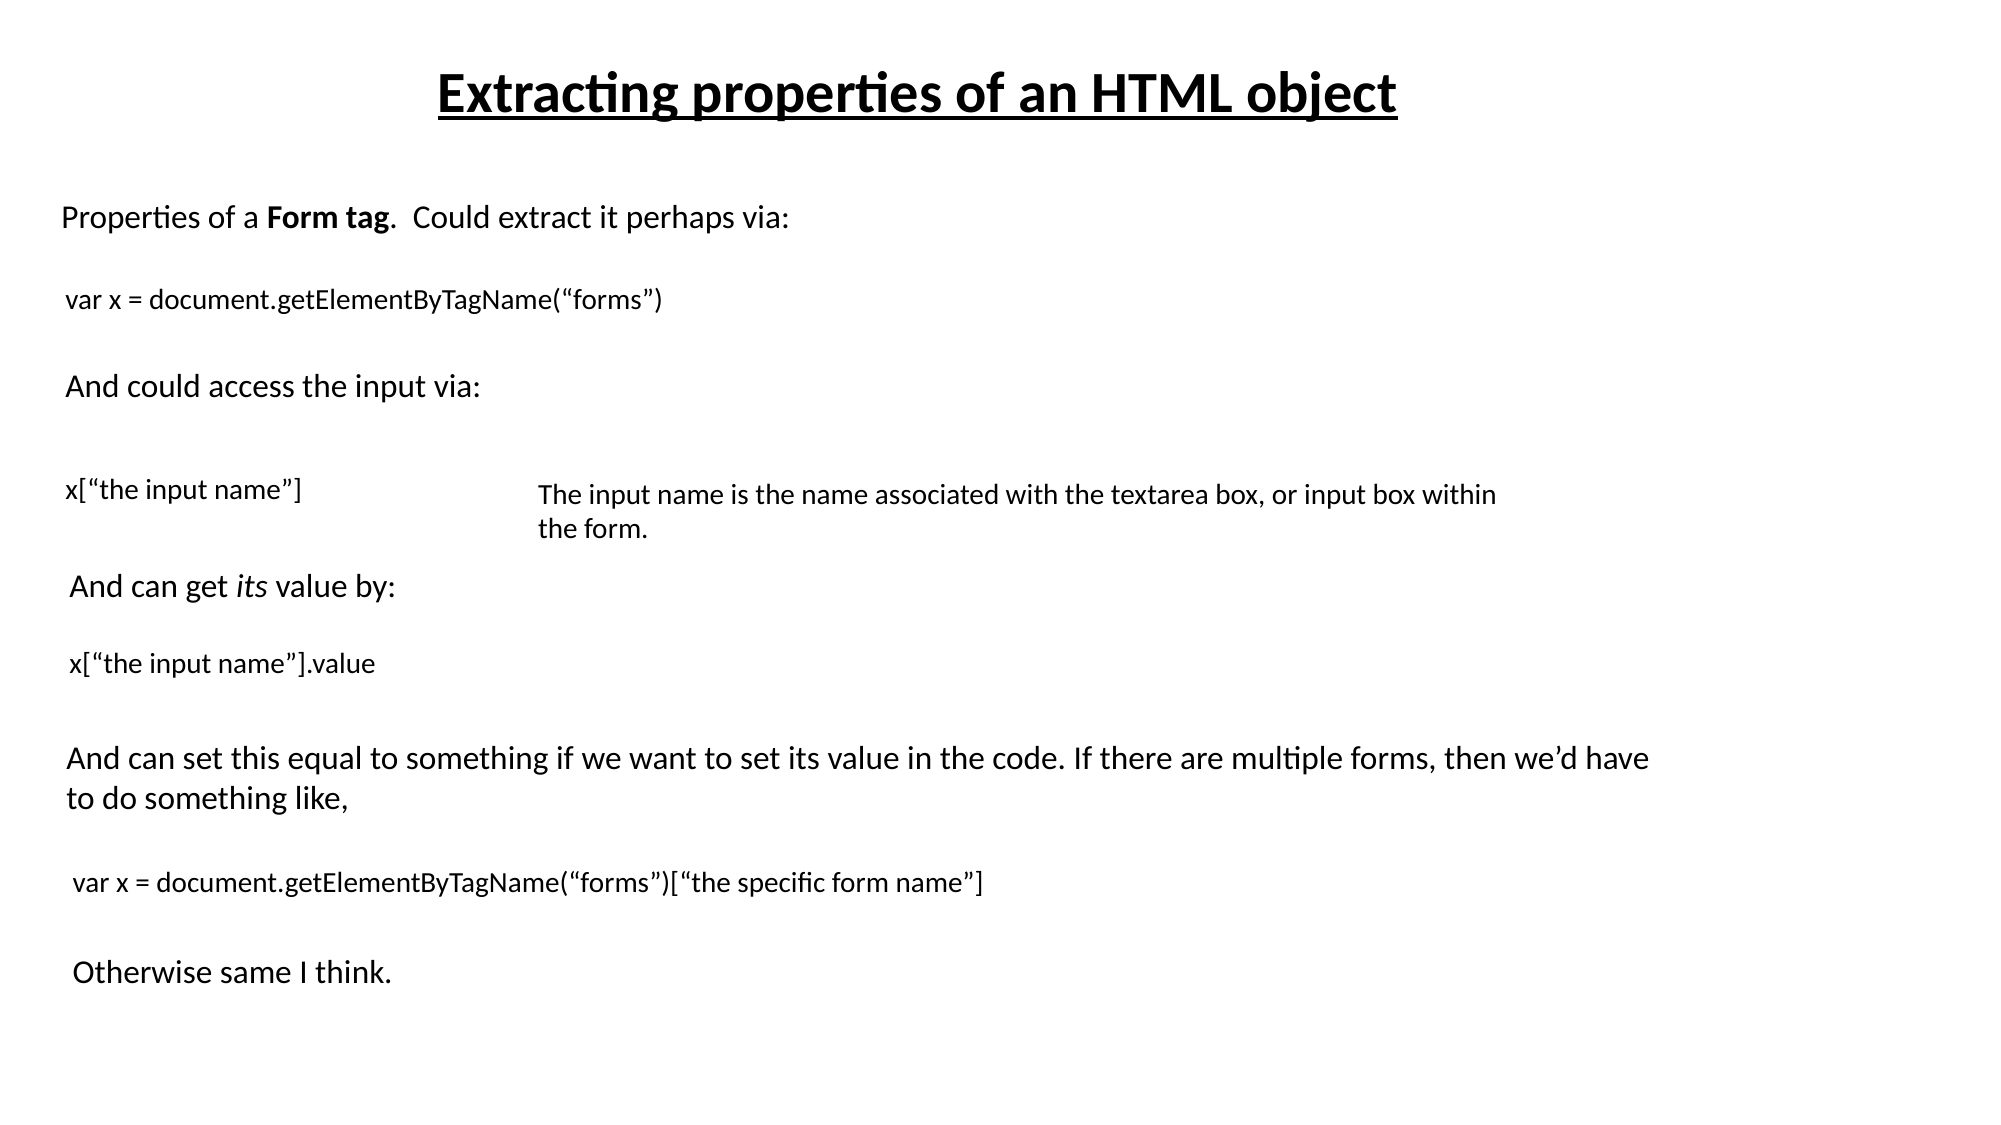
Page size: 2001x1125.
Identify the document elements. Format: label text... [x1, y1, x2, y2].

text_box The input name is the name associated with the textarea box, or input box within the form. [523, 467, 1513, 553]
text_box And could access the input via: [50, 356, 576, 412]
text_box var x = document.getElementByTagName(“forms”) [50, 272, 780, 323]
text_box And can get its value by: [54, 556, 524, 612]
text_box And can set this equal to something if we want to set its value in the code. If there are multiple forms, then we’d have to do something like, [51, 728, 1700, 824]
text_box Extracting properties of an HTML object [423, 47, 1576, 132]
text_box x[“the input name”].value [54, 637, 433, 688]
text_box x[“the input name”] [50, 462, 360, 513]
text_box Properties of a Form tag. Could extract it perhaps via: [46, 188, 888, 243]
text_box var x = document.getElementByTagName(“forms”)[“the specific form name”] [57, 856, 1012, 906]
text_box Otherwise same I think. [57, 943, 968, 998]
